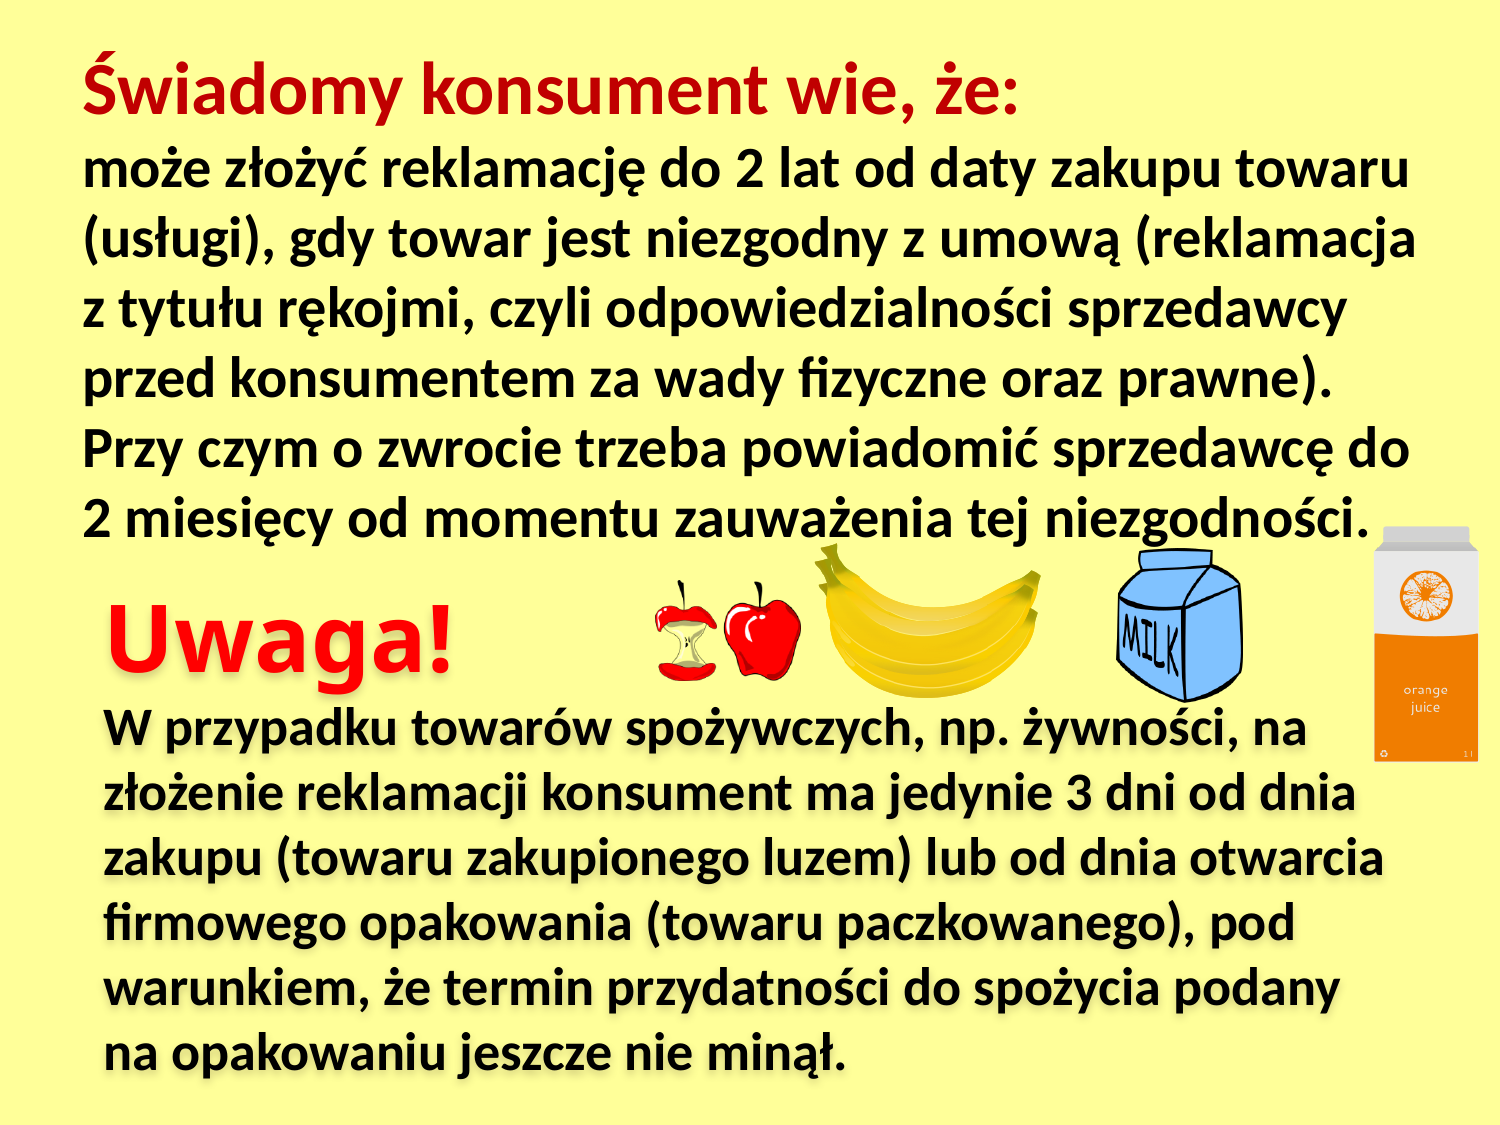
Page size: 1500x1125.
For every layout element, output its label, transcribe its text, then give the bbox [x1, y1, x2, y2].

picture [1369, 523, 1485, 764]
picture [1115, 548, 1243, 704]
text_box Uwaga! W przypadku towarów spożywczych, np. żywności, na złożenie reklamacji konsument ma jedynie 3 dni od dnia zakupu (towaru zakupionego luzem) lub od dnia otwarcia firmowego opakowania (towaru paczkowanego), pod warunkiem, że termin przydatności do spożycia podany na opakowaniu jeszcze nie minął. [88, 571, 1412, 1089]
text_box Świadomy konsument wie, że: może złożyć reklamację do 2 lat od daty zakupu towaru (usługi), gdy towar jest niezgodny z umową (reklamacja z tytułu rękojmi, czyli odpowiedzialności sprzedawcy przed konsumentem za wady fizyczne oraz prawne). Przy czym o zwrocie trzeba powiadomić sprzedawcę do 2 miesięcy od momentu zauważenia tej niezgodności. [67, 31, 1459, 557]
picture [655, 510, 1044, 752]
